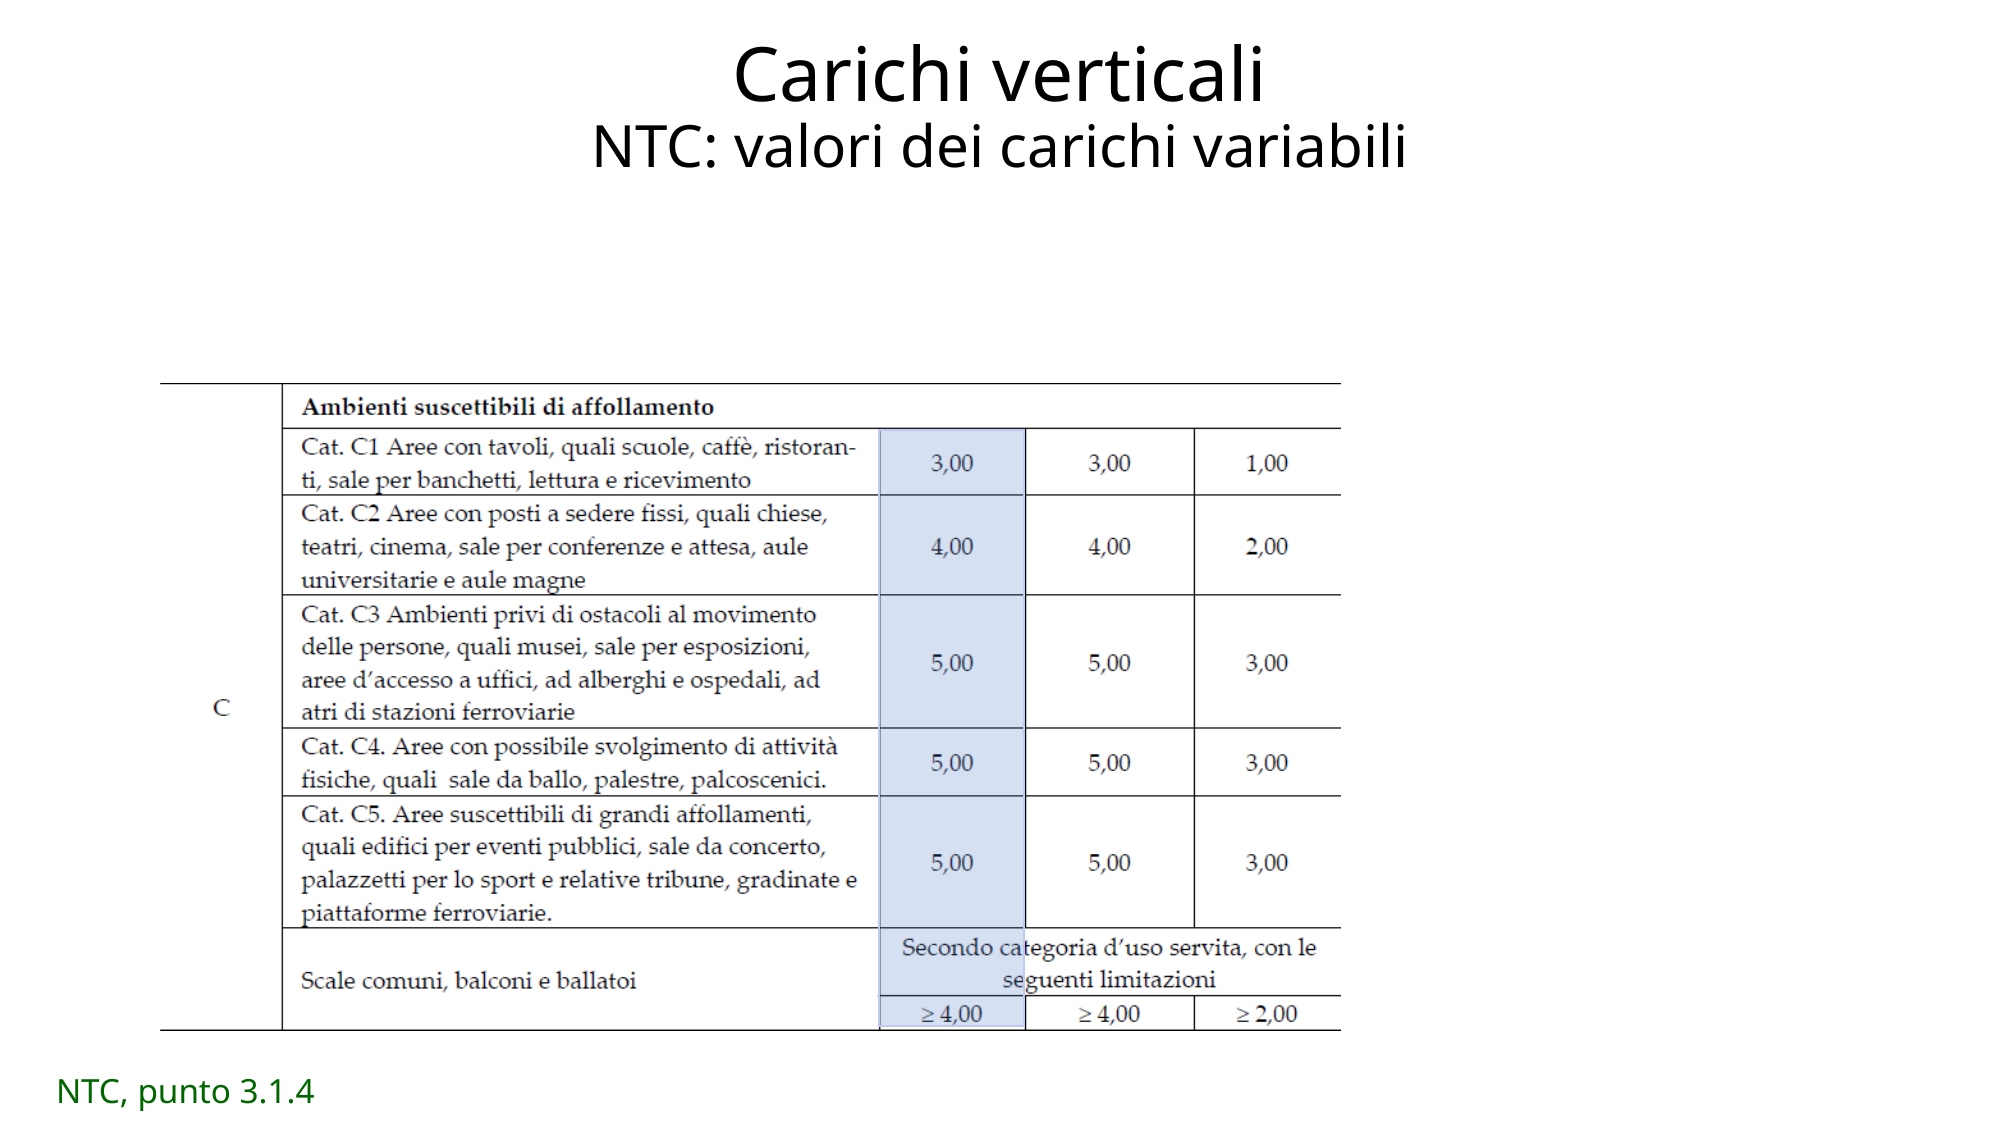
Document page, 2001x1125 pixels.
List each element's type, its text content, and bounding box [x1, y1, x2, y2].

text_box NTC, punto 3.1.4 [41, 1062, 1459, 1118]
picture [159, 383, 1341, 1031]
title Carichi verticali NTC: valori dei carichi variabili [137, 0, 1863, 218]
